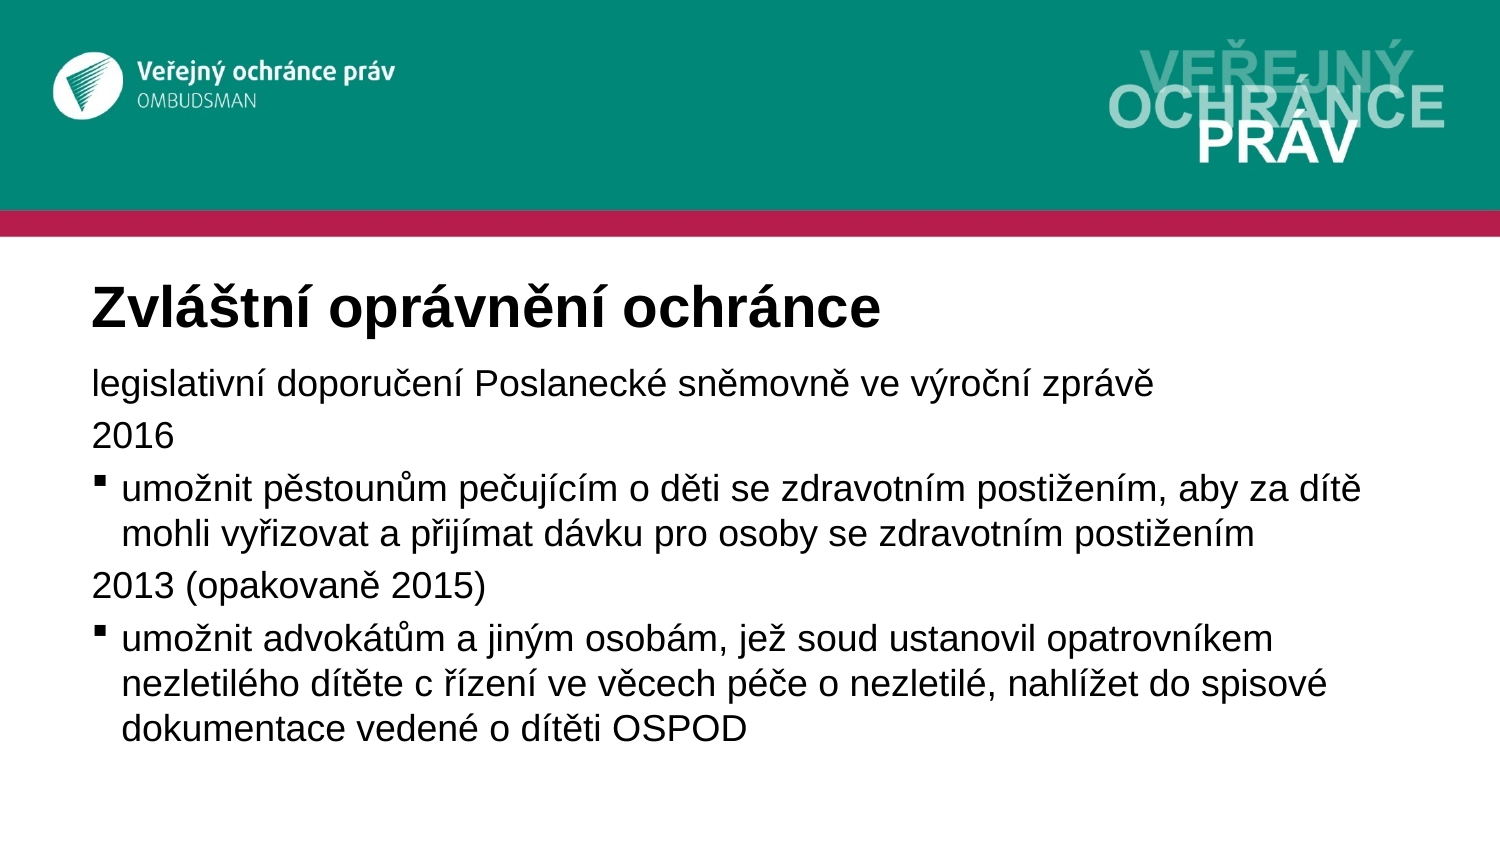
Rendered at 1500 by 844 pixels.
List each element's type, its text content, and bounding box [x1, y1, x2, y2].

title Zvláštní oprávnění ochránce [76, 268, 1427, 340]
list legislativní doporučení Poslanecké sněmovně ve výroční zprávě 2016 umožnit pěstounům pečujícím o děti se zdravotním postižením, aby za dítě mohli vyřizovat a přijímat dávku pro osoby se zdravotním postižením 2013 (opakovaně 2015) umožnit advokátům a jiným osobám, jež soud ustanovil opatrovníkem nezletilého dítěte c řízení ve věcech péče o nezletilé, nahlížet do spisové dokumentace vedené o dítěti OSPOD [76, 351, 1424, 789]
picture [0, 0, 1500, 799]
